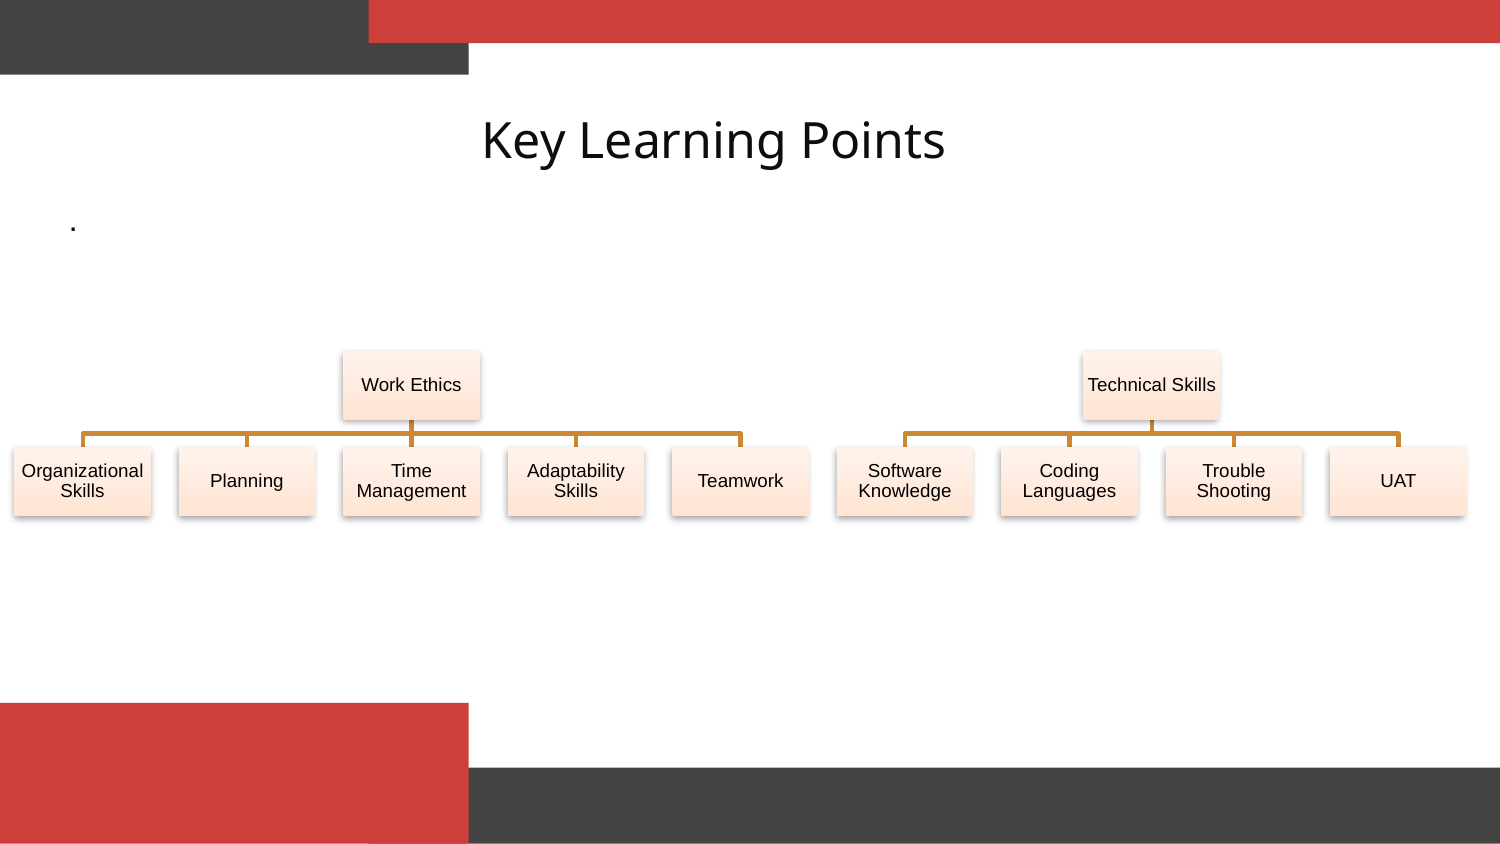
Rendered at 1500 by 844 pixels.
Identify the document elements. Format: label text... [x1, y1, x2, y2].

title Key Learning Points [53, 90, 1376, 181]
subtitle . [32, 691, 1468, 809]
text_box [13, 182, 1468, 685]
